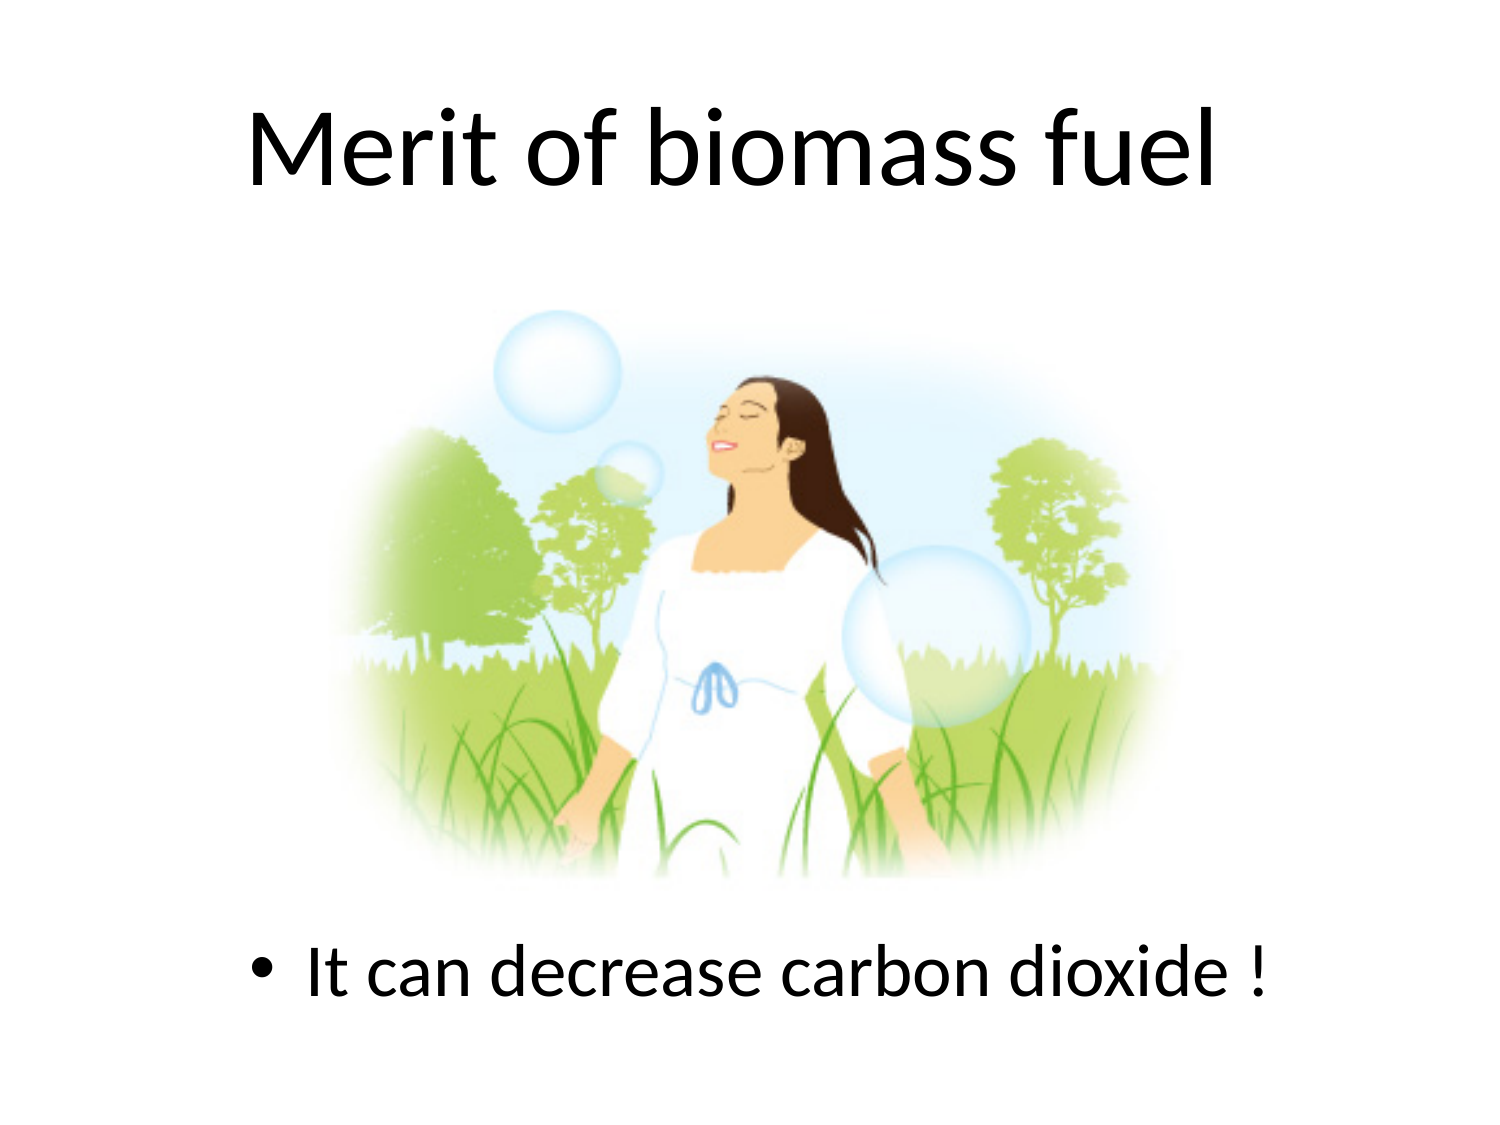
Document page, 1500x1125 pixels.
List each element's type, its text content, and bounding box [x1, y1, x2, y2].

picture [327, 291, 1196, 916]
list It can decrease carbon dioxide ! [234, 914, 1348, 1074]
title Merit of biomass fuel [70, 46, 1421, 235]
